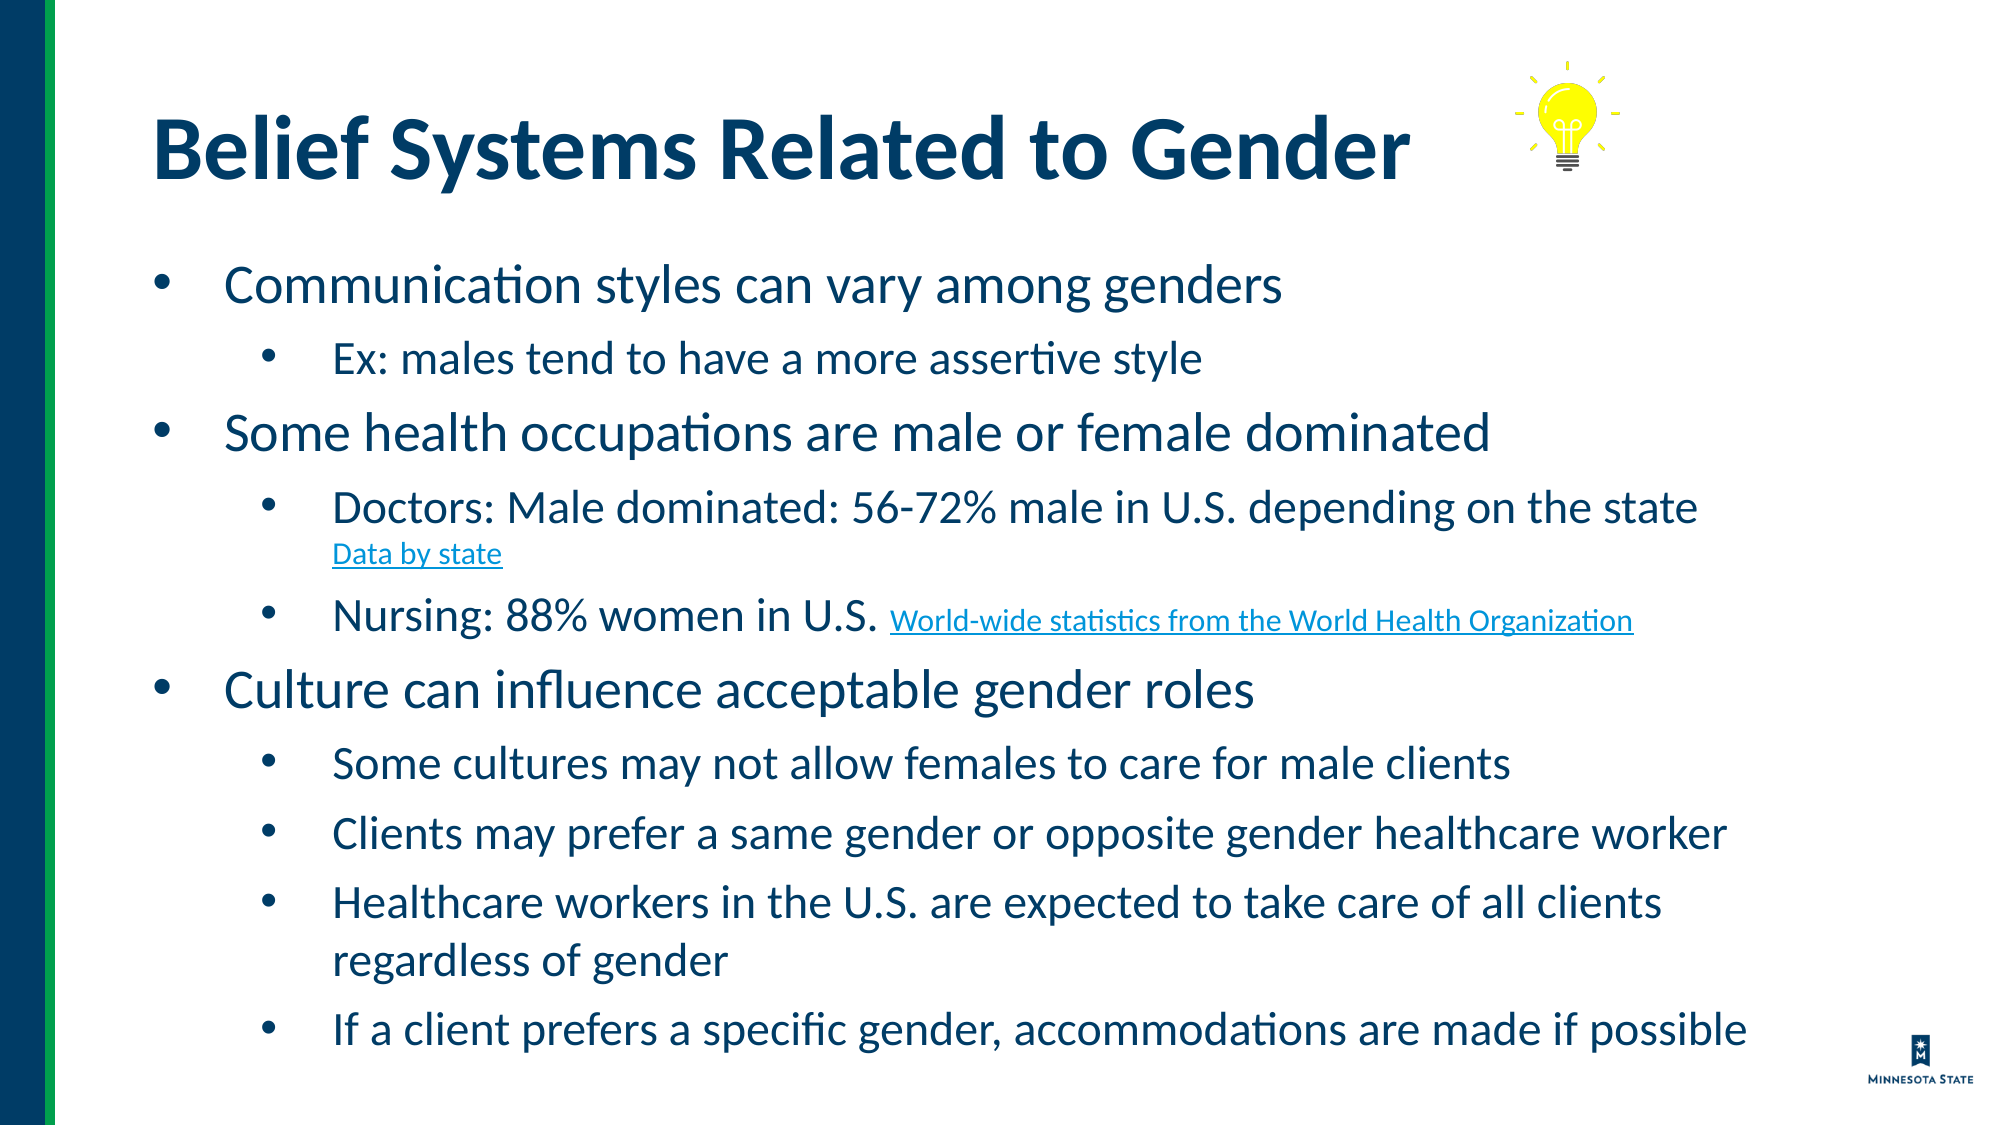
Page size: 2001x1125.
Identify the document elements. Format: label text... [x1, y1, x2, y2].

title Belief Systems Related to Gender [137, 59, 1863, 239]
picture [1823, 1028, 2001, 1095]
list Communication styles can vary among genders Ex: males tend to have a more assertive style Some health occupations are male or female dominated Doctors: Male dominated: 56-72% male in U.S. depending on the state Data by state Nursing: 88% women in U.S. World-wide statistics from the World Health Organization Culture can influence acceptable gender roles Some cultures may not allow females to care for male clients Clients may prefer a same gender or opposite gender healthcare worker Healthcare workers in the U.S. are expected to take care of all clients regardless of gender If a client prefers a specific gender, accommodations are made if possible [137, 239, 1863, 1066]
picture [1486, 32, 1649, 195]
